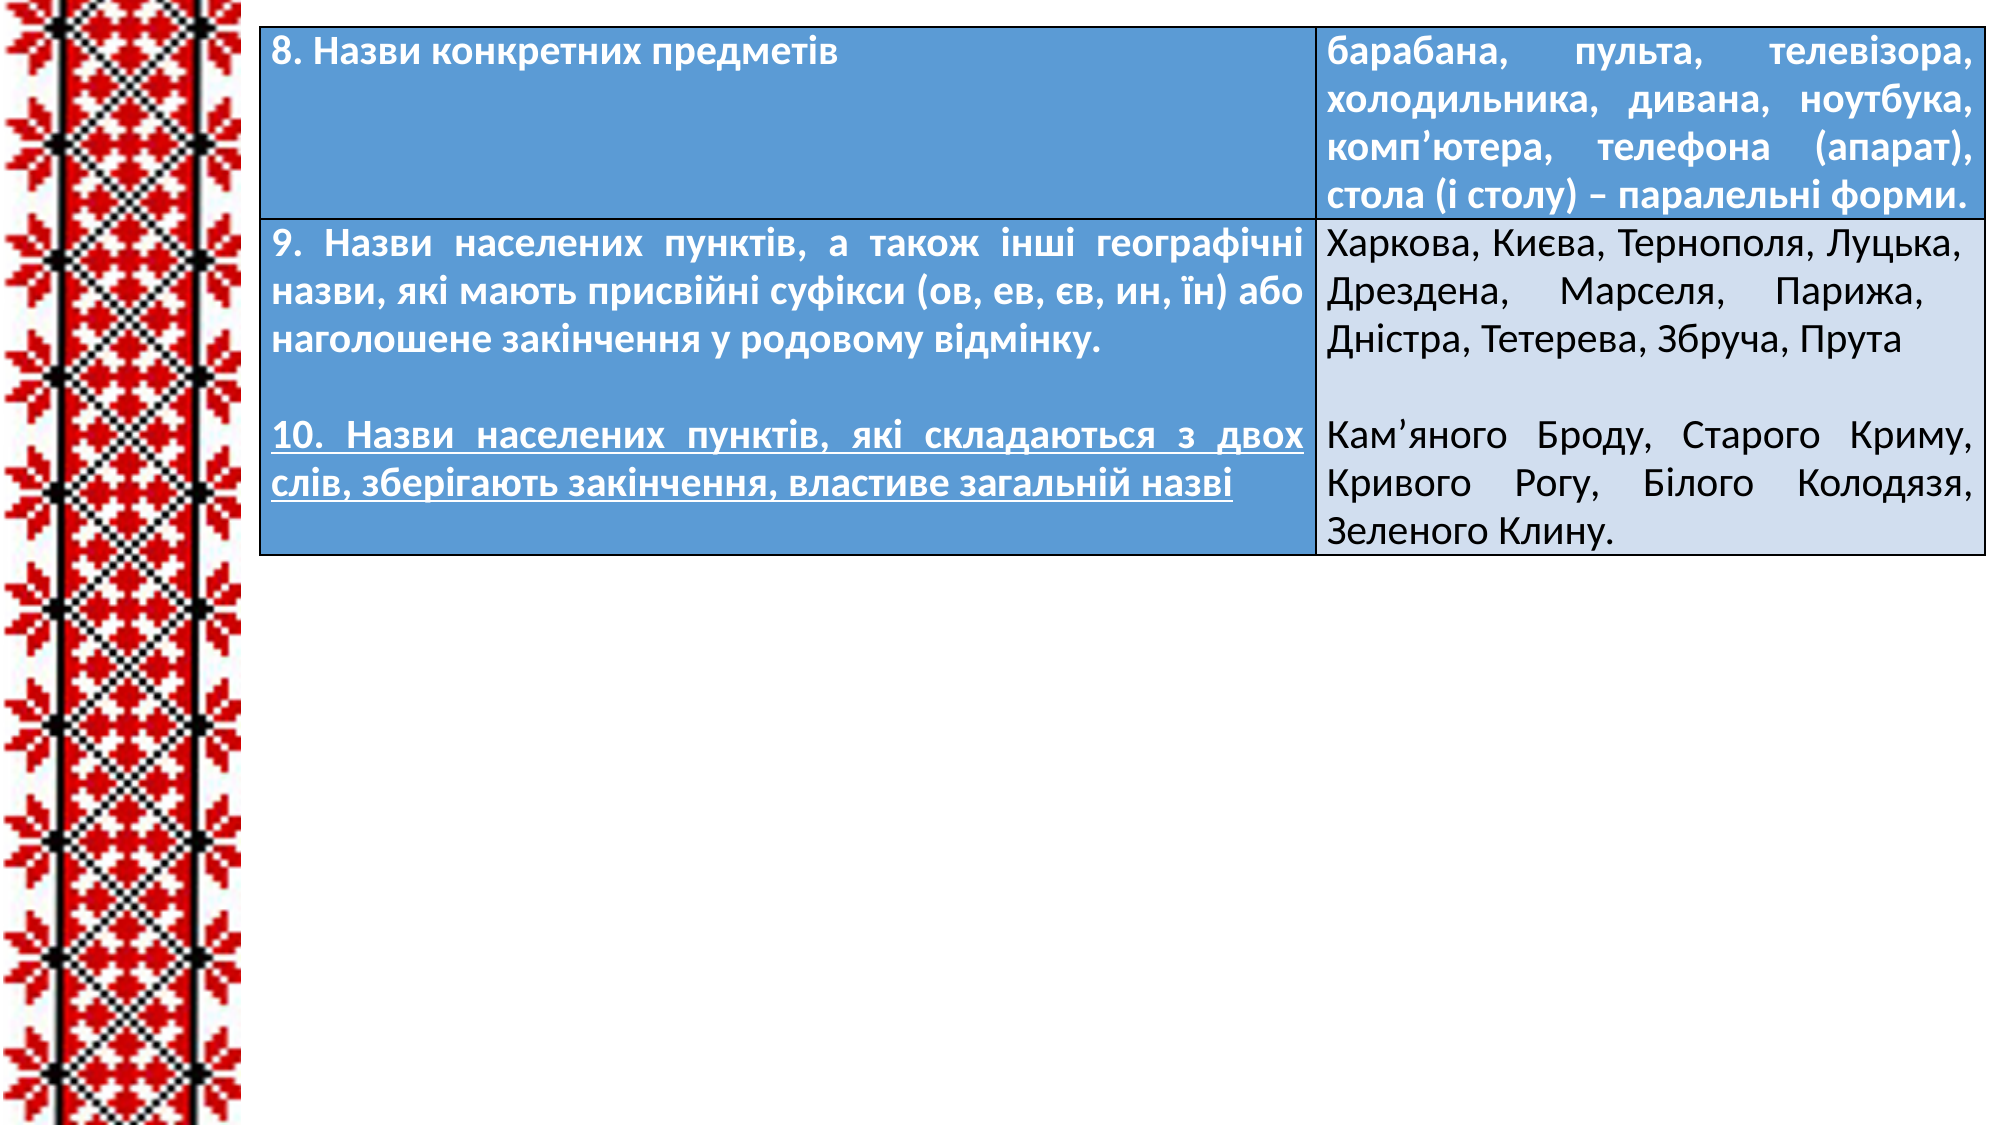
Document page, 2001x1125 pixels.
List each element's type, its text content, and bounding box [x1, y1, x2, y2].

picture [3, 0, 241, 1125]
table_cell Харкова, Києва, Тернополя, Луцька, Дрездена, Марселя, Парижа, Дністра, Тетерева, Збруча, Прута Кам’яного Броду, Старого Криму, Кривого Рогу, Білого Колодязя, Зеленого Клину. [1317, 220, 1984, 554]
table_header барабана, пульта, телевізора, холодильника, дивана, ноутбука, комп’ютера, телефона (апарат), стола (і столу) – паралельні форми. [1317, 28, 1984, 218]
table_header 8. Назви конкретних предметів [261, 28, 1315, 218]
table_cell 9. Назви населених пунктів, а також інші географічні назви, які мають присвійні суфікси (ов, ев, єв, ин, їн) або наголошене закінчення у родовому відмінку. 10. Назви населених пунктів, які складаються з двох слів, зберігають закінчення, властиве загальній назві [261, 220, 1315, 554]
